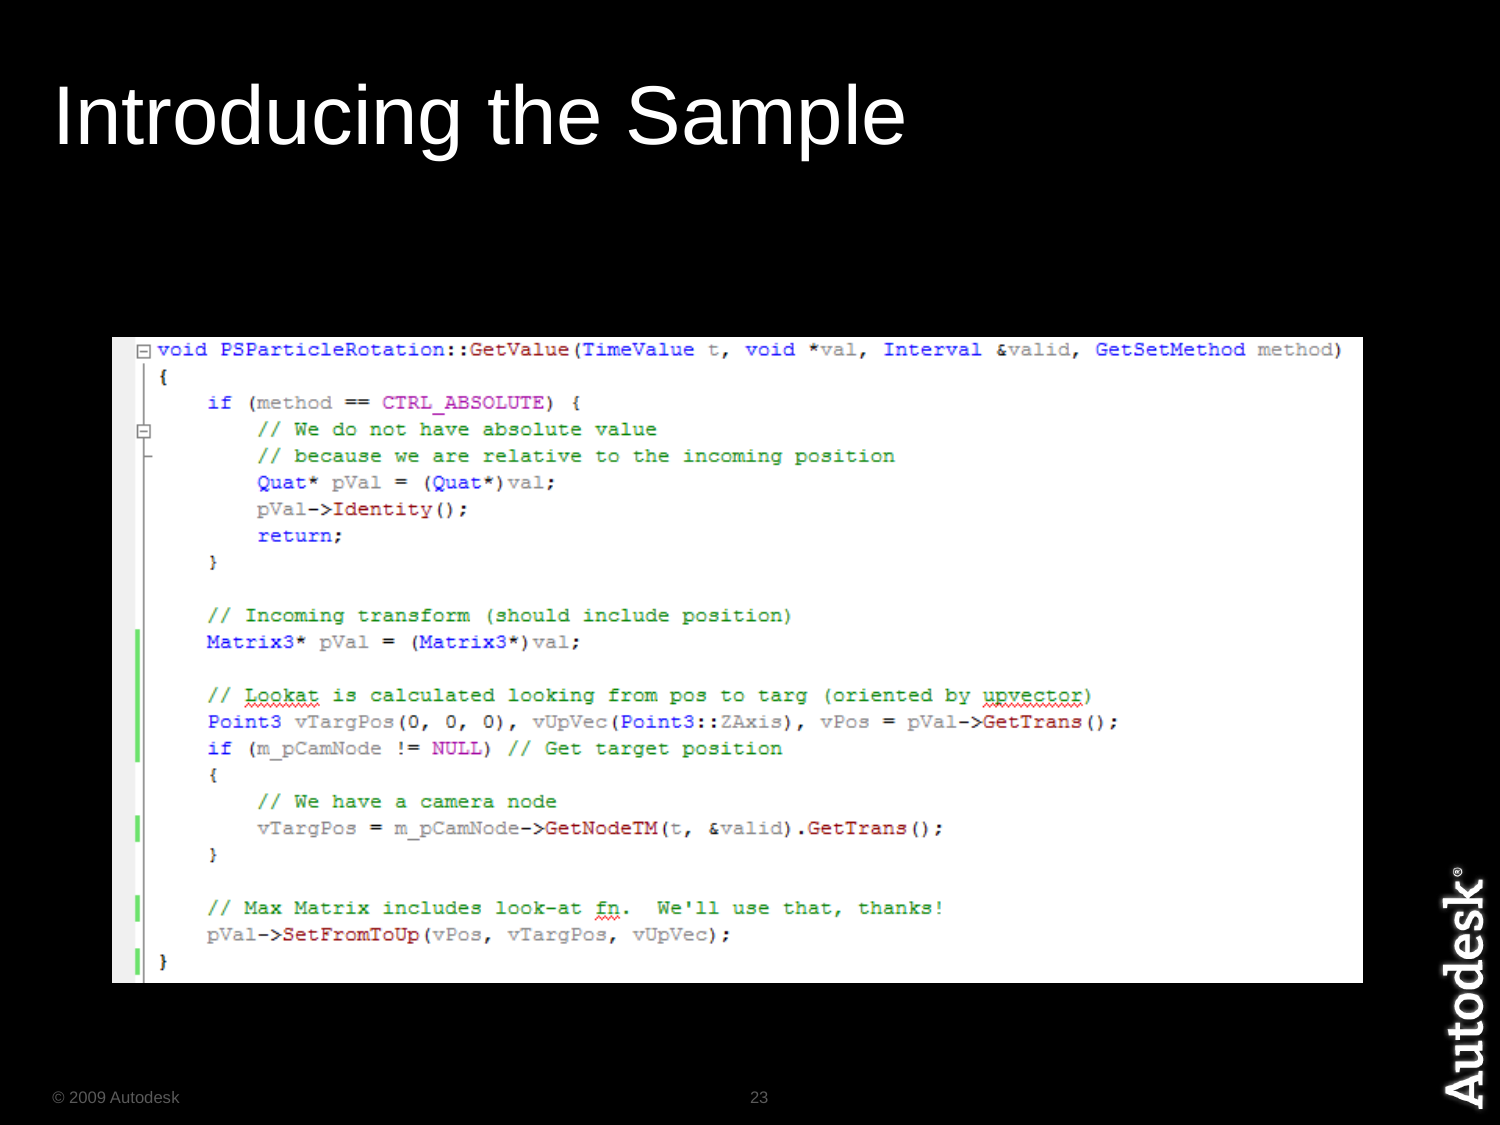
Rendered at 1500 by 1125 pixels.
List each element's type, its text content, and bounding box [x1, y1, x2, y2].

title Introducing the Sample [52, 22, 1401, 211]
picture [112, 337, 1363, 984]
picture [1402, 0, 1500, 1125]
